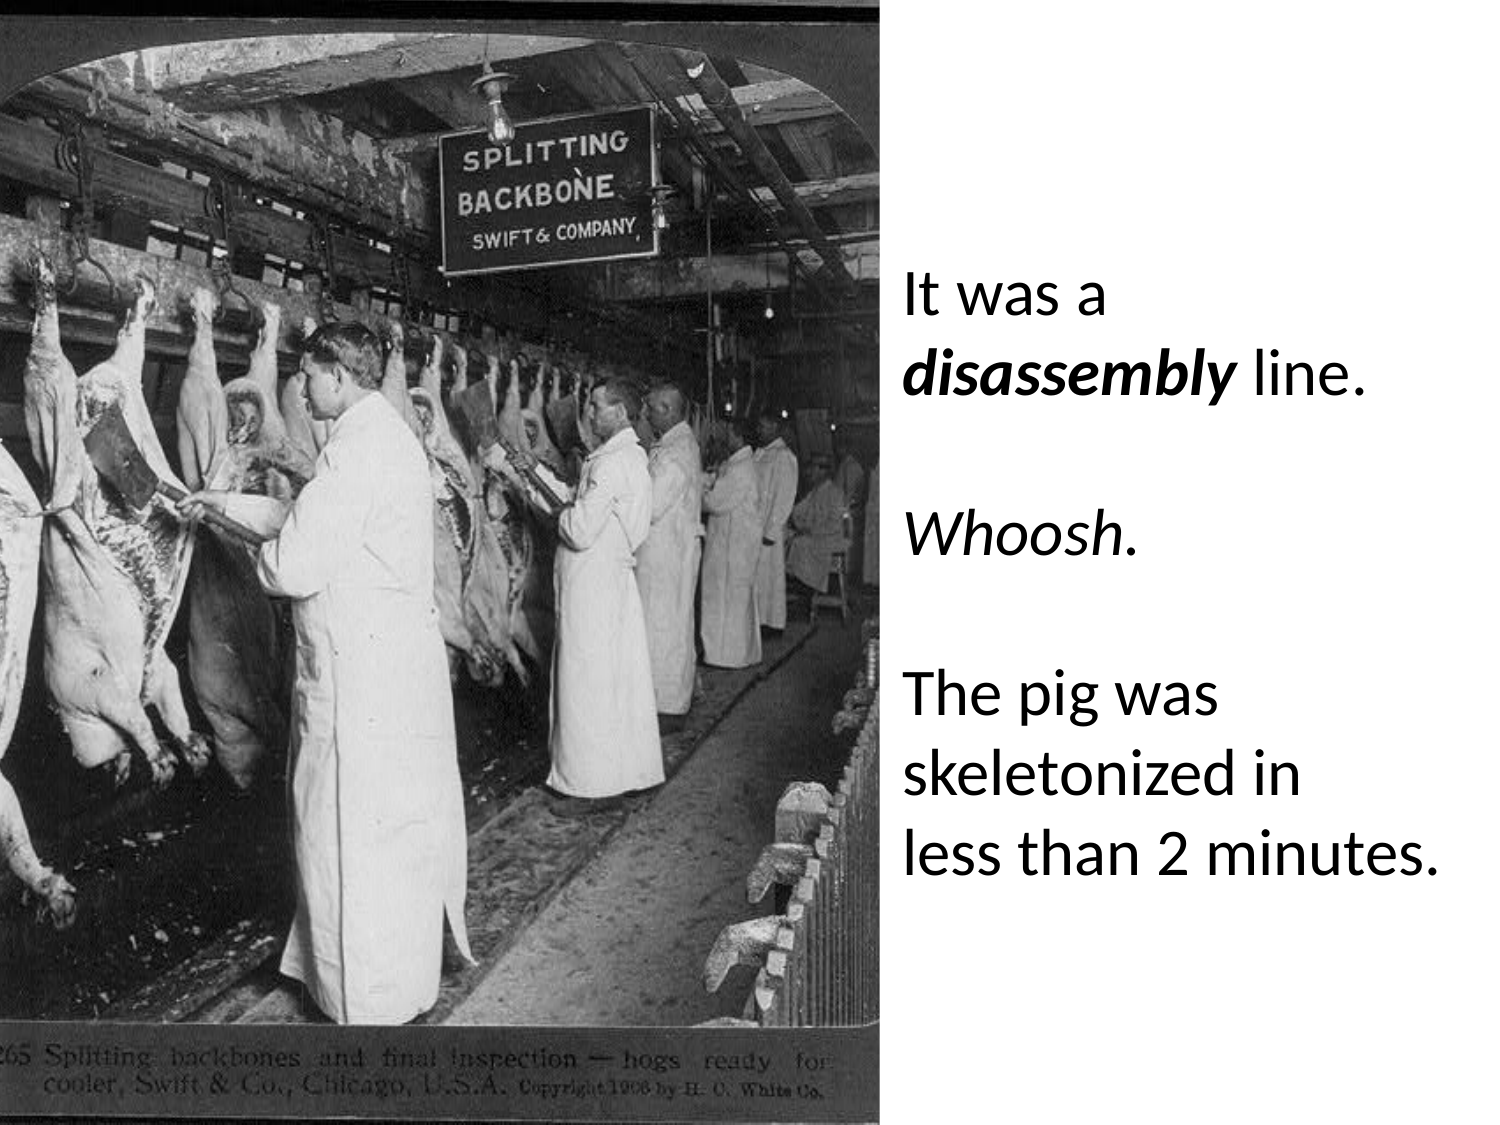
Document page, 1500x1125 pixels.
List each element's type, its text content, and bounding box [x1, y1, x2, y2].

text_box It was a disassembly line. Whoosh. The pig was skeletonized in less than 2 minutes. [887, 241, 1493, 897]
picture [0, 0, 880, 1125]
